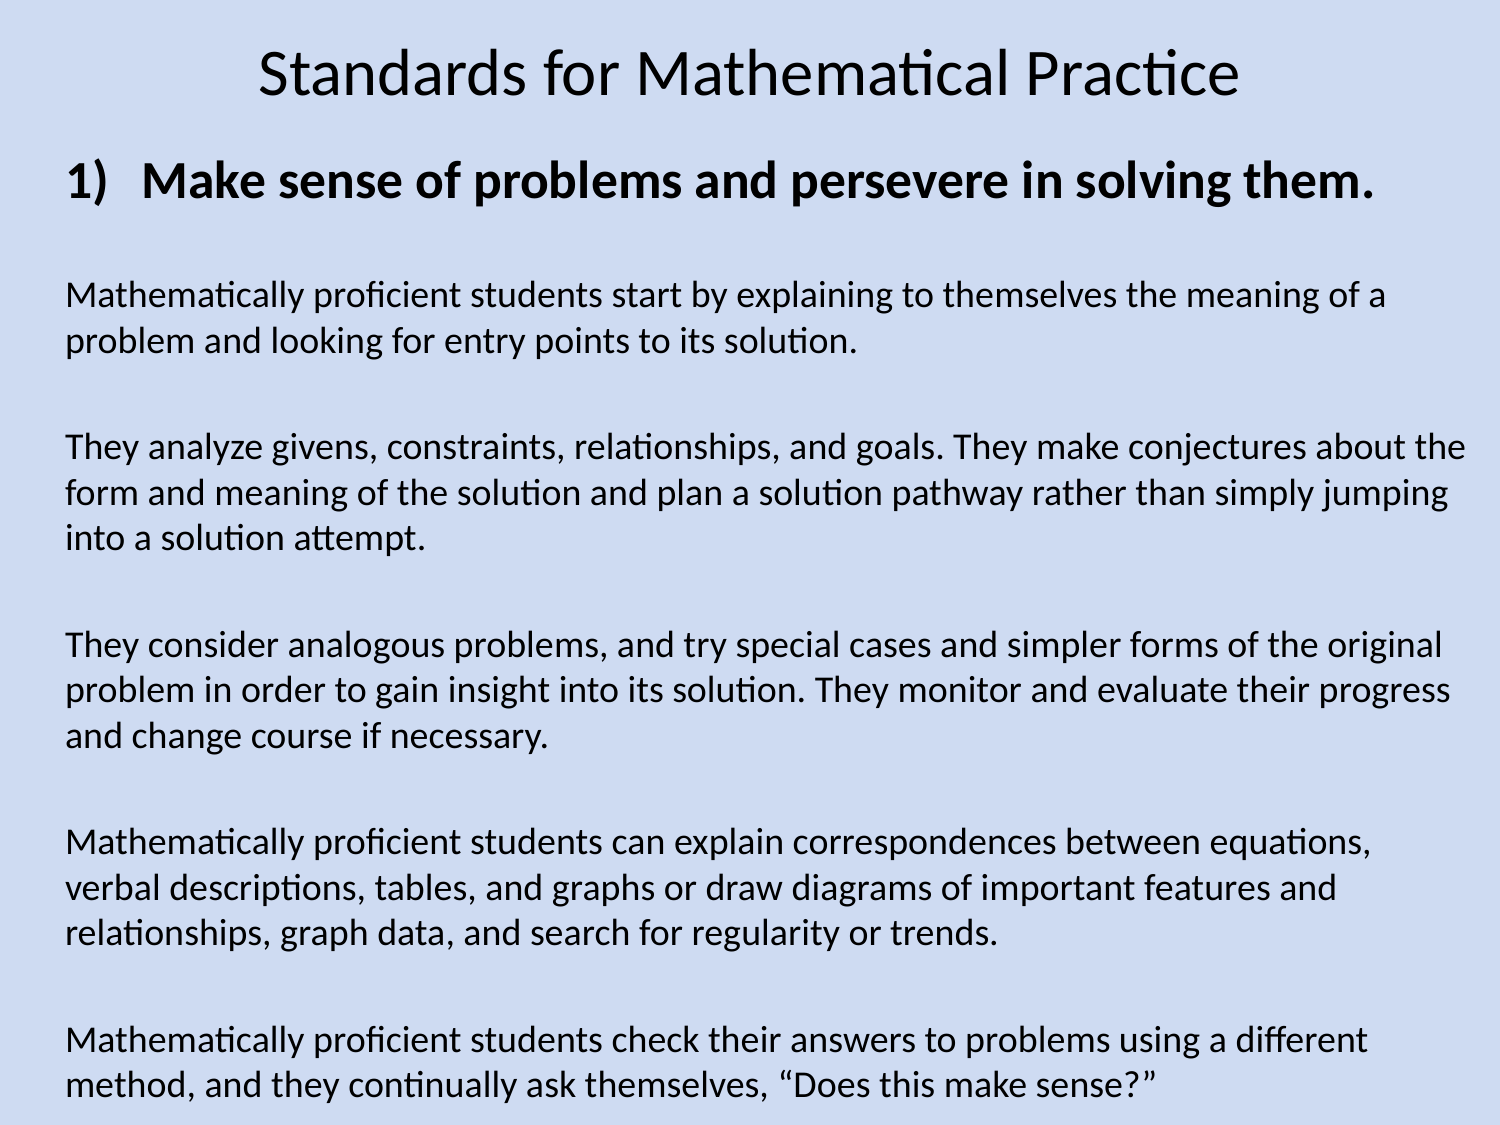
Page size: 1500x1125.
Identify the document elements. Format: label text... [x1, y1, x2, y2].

list Make sense of problems and persevere in solving them. Mathematically proficient students start by explaining to themselves the meaning of a problem and looking for entry points to its solution. They analyze givens, constraints, relationships, and goals. They make conjectures about the form and meaning of the solution and plan a solution pathway rather than simply jumping into a solution attempt. They consider analogous problems, and try special cases and simpler forms of the original problem in order to gain insight into its solution. They monitor and evaluate their progress and change course if necessary. Mathematically proficient students can explain correspondences between equations, verbal descriptions, tables, and graphs or draw diagrams of important features and relationships, graph data, and search for regularity or trends. Mathematically proficient students check their answers to problems using a different method, and they continually ask themselves, “Does this make sense?” [50, 137, 1488, 1125]
title Standards for Mathematical Practice [75, 0, 1425, 137]
